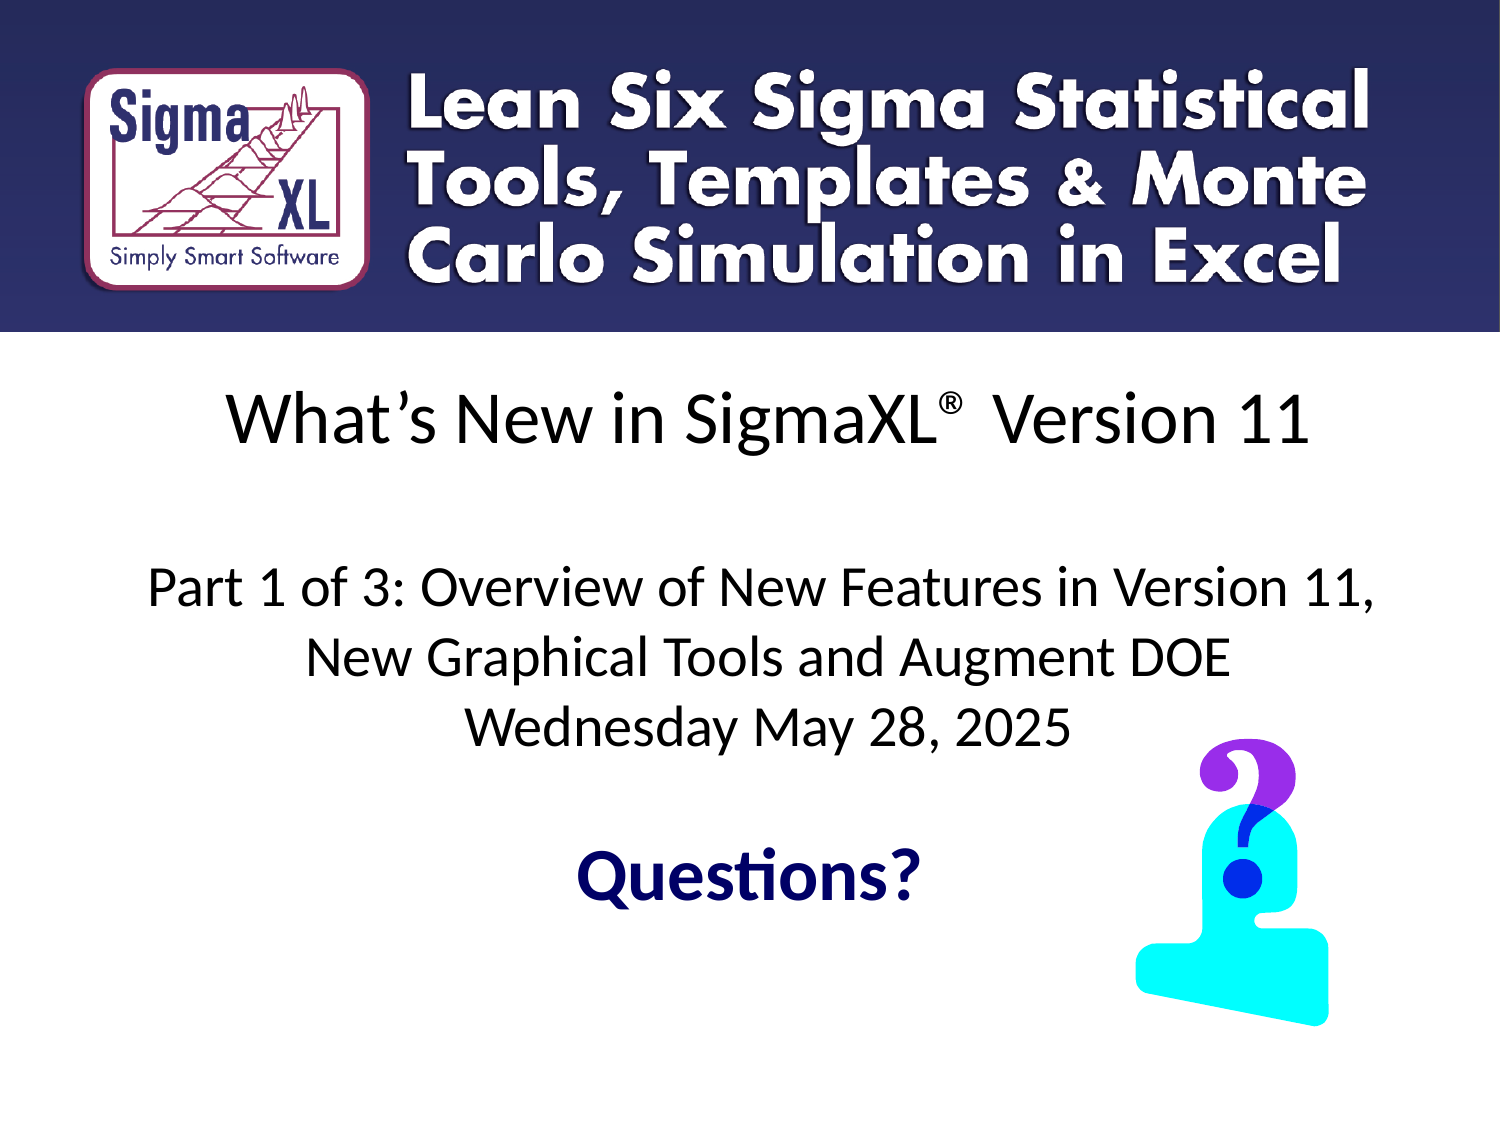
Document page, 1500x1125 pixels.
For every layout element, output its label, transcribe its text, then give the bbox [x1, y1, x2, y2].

text_box Questions? [112, 801, 1388, 1043]
picture [1135, 738, 1329, 1027]
title What’s New in SigmaXL® Version 11 Part 1 of 3: Overview of New Features in Version 11, New Graphical Tools and Augment DOE Wednesday May 28, 2025 [37, 361, 1500, 603]
picture [0, 0, 1500, 332]
